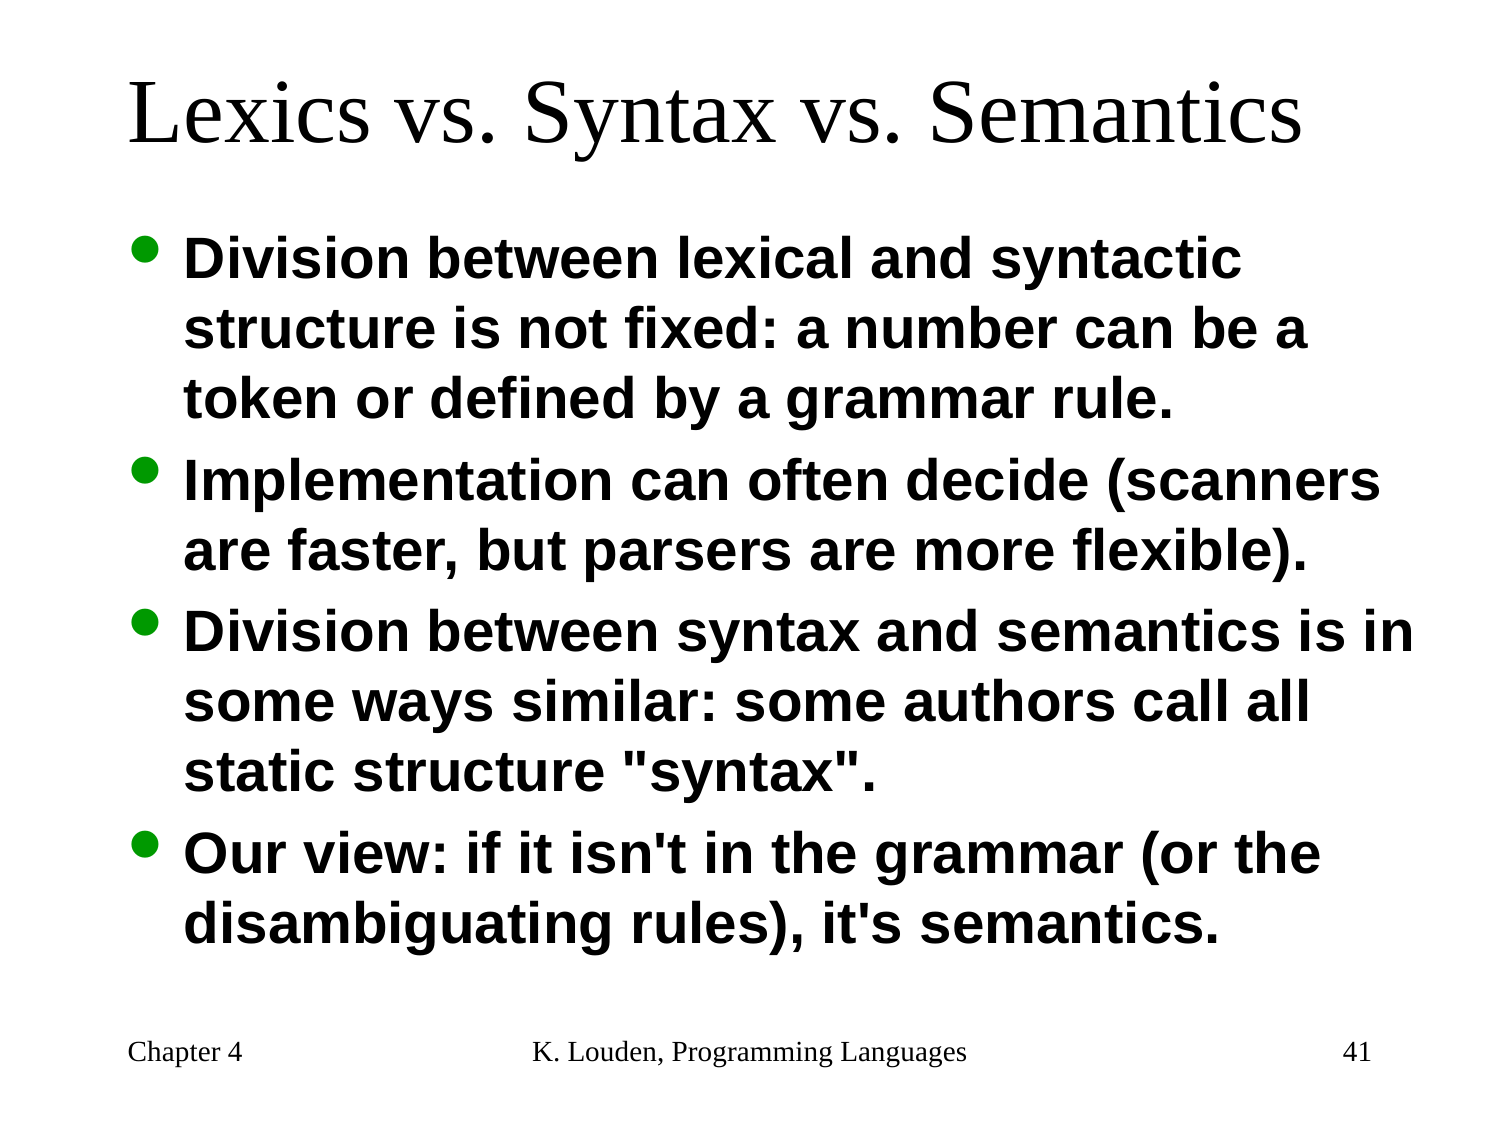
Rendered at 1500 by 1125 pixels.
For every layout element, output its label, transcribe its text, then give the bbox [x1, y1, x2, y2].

list Division between lexical and syntactic structure is not fixed: a number can be a token or defined by a grammar rule. Implementation can often decide (scanners are faster, but parsers are more flexible). Division between syntax and semantics is in some ways similar: some authors call all static structure "syntax". Our view: if it isn't in the grammar (or the disambiguating rules), it's semantics. [112, 212, 1438, 1001]
footer K. Louden, Programming Languages [487, 1012, 1013, 1088]
slide_number Chapter 4 [112, 1012, 426, 1088]
slide_number 41 [1074, 1012, 1388, 1088]
title Lexics vs. Syntax vs. Semantics [112, 12, 1388, 201]
